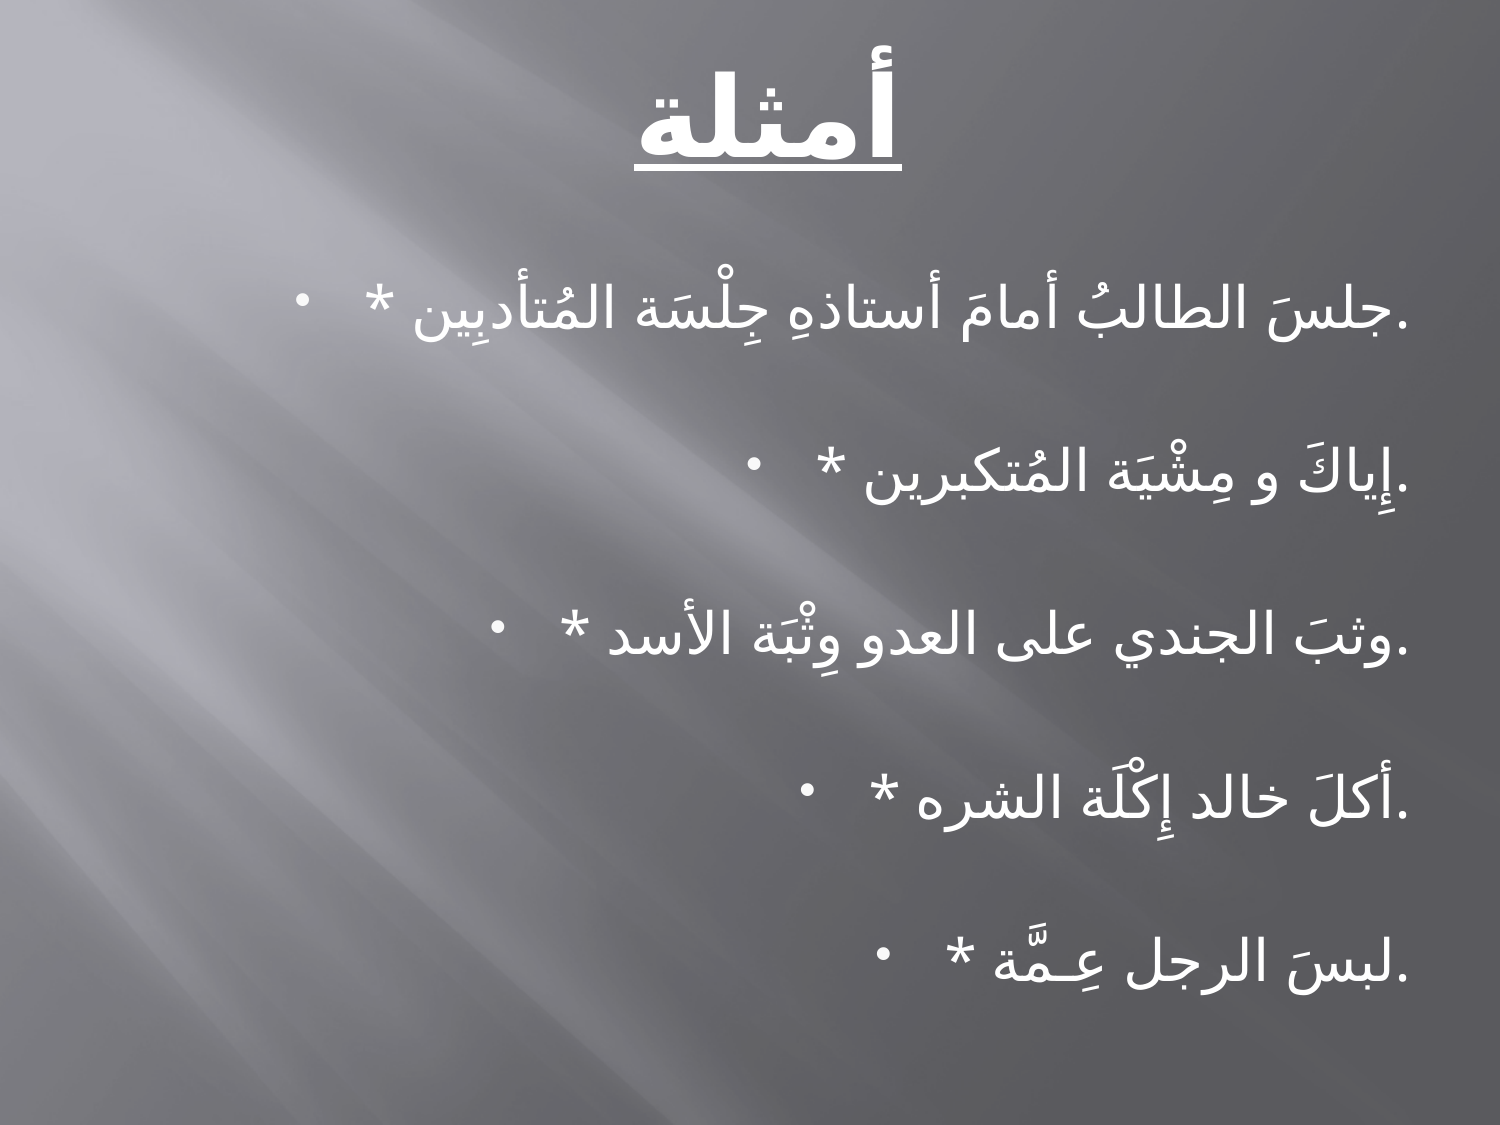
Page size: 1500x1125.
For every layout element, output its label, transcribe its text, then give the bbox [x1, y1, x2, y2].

text_box أمثلة [287, 37, 1250, 188]
list * جلسَ الطالبُ أمامَ أستاذهِ جِلْسَة المُتأدبِين. * إِياكَ و مِشْيَة المُتكبرين. * وثبَ الجندي على العدو وِثْبَة الأسد. * أكلَ خالد إِكْلَة الشره. * لبسَ الرجل عِـمَّة. [75, 262, 1425, 1035]
